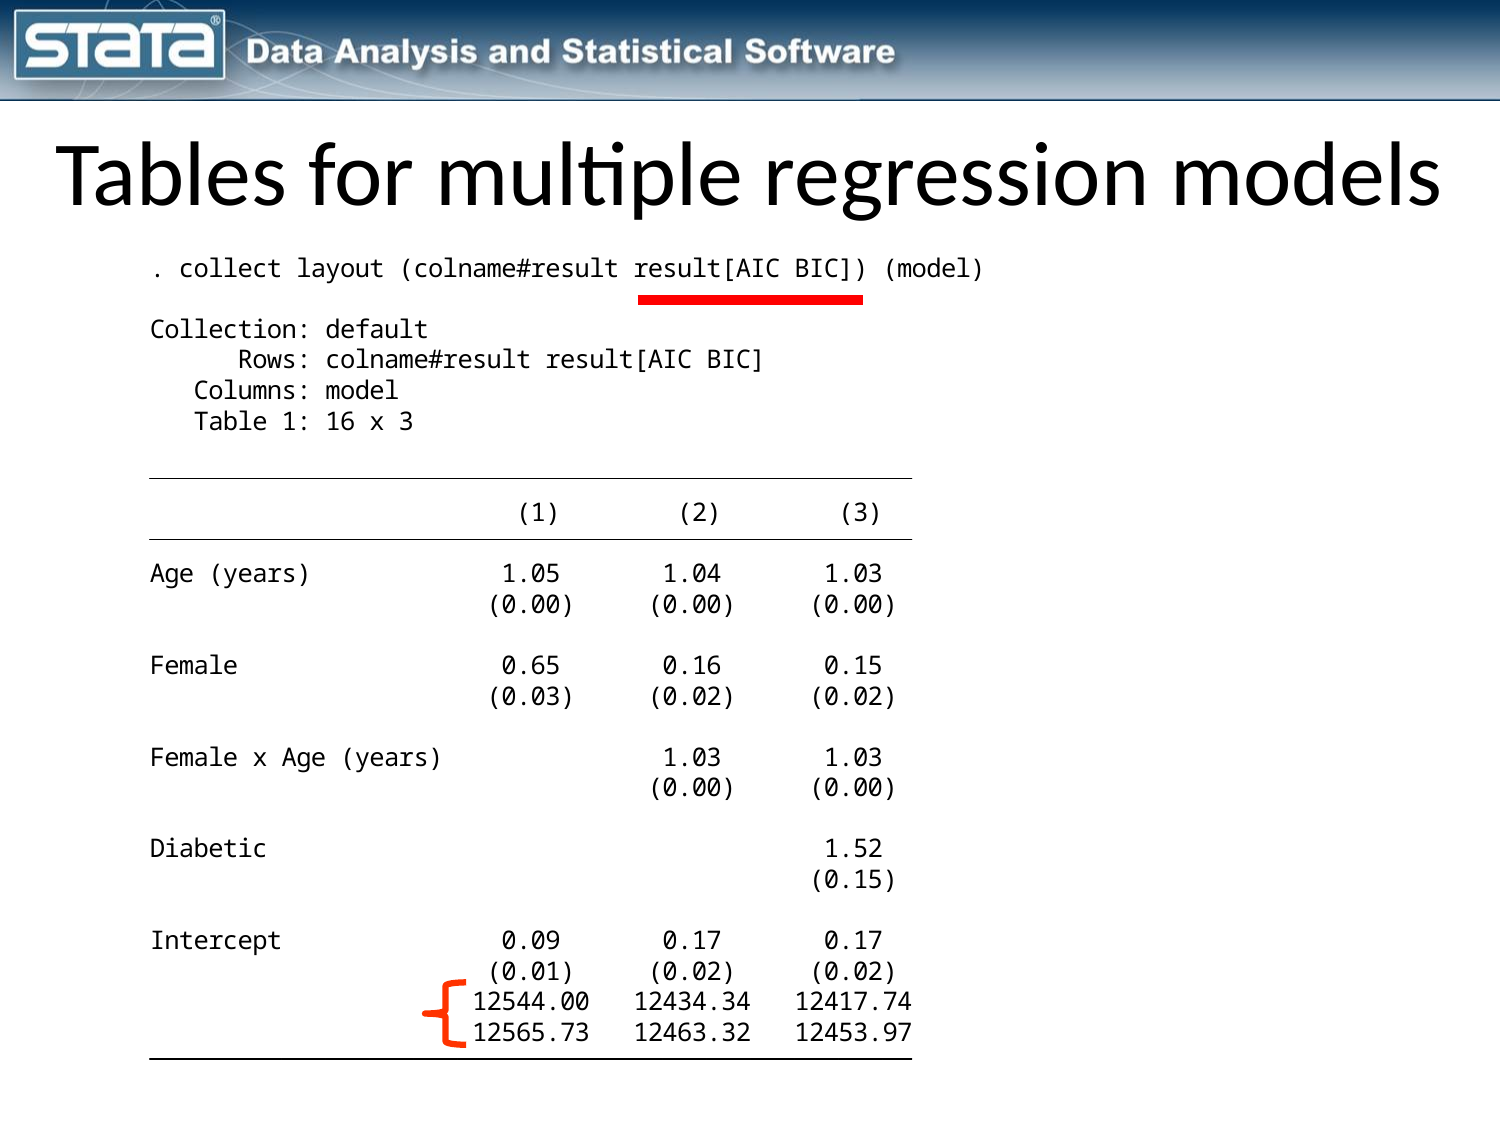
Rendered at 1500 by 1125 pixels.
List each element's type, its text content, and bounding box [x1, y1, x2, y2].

picture [137, 249, 995, 1076]
title Tables for multiple regression models [0, 108, 1500, 238]
picture [0, 0, 1500, 102]
